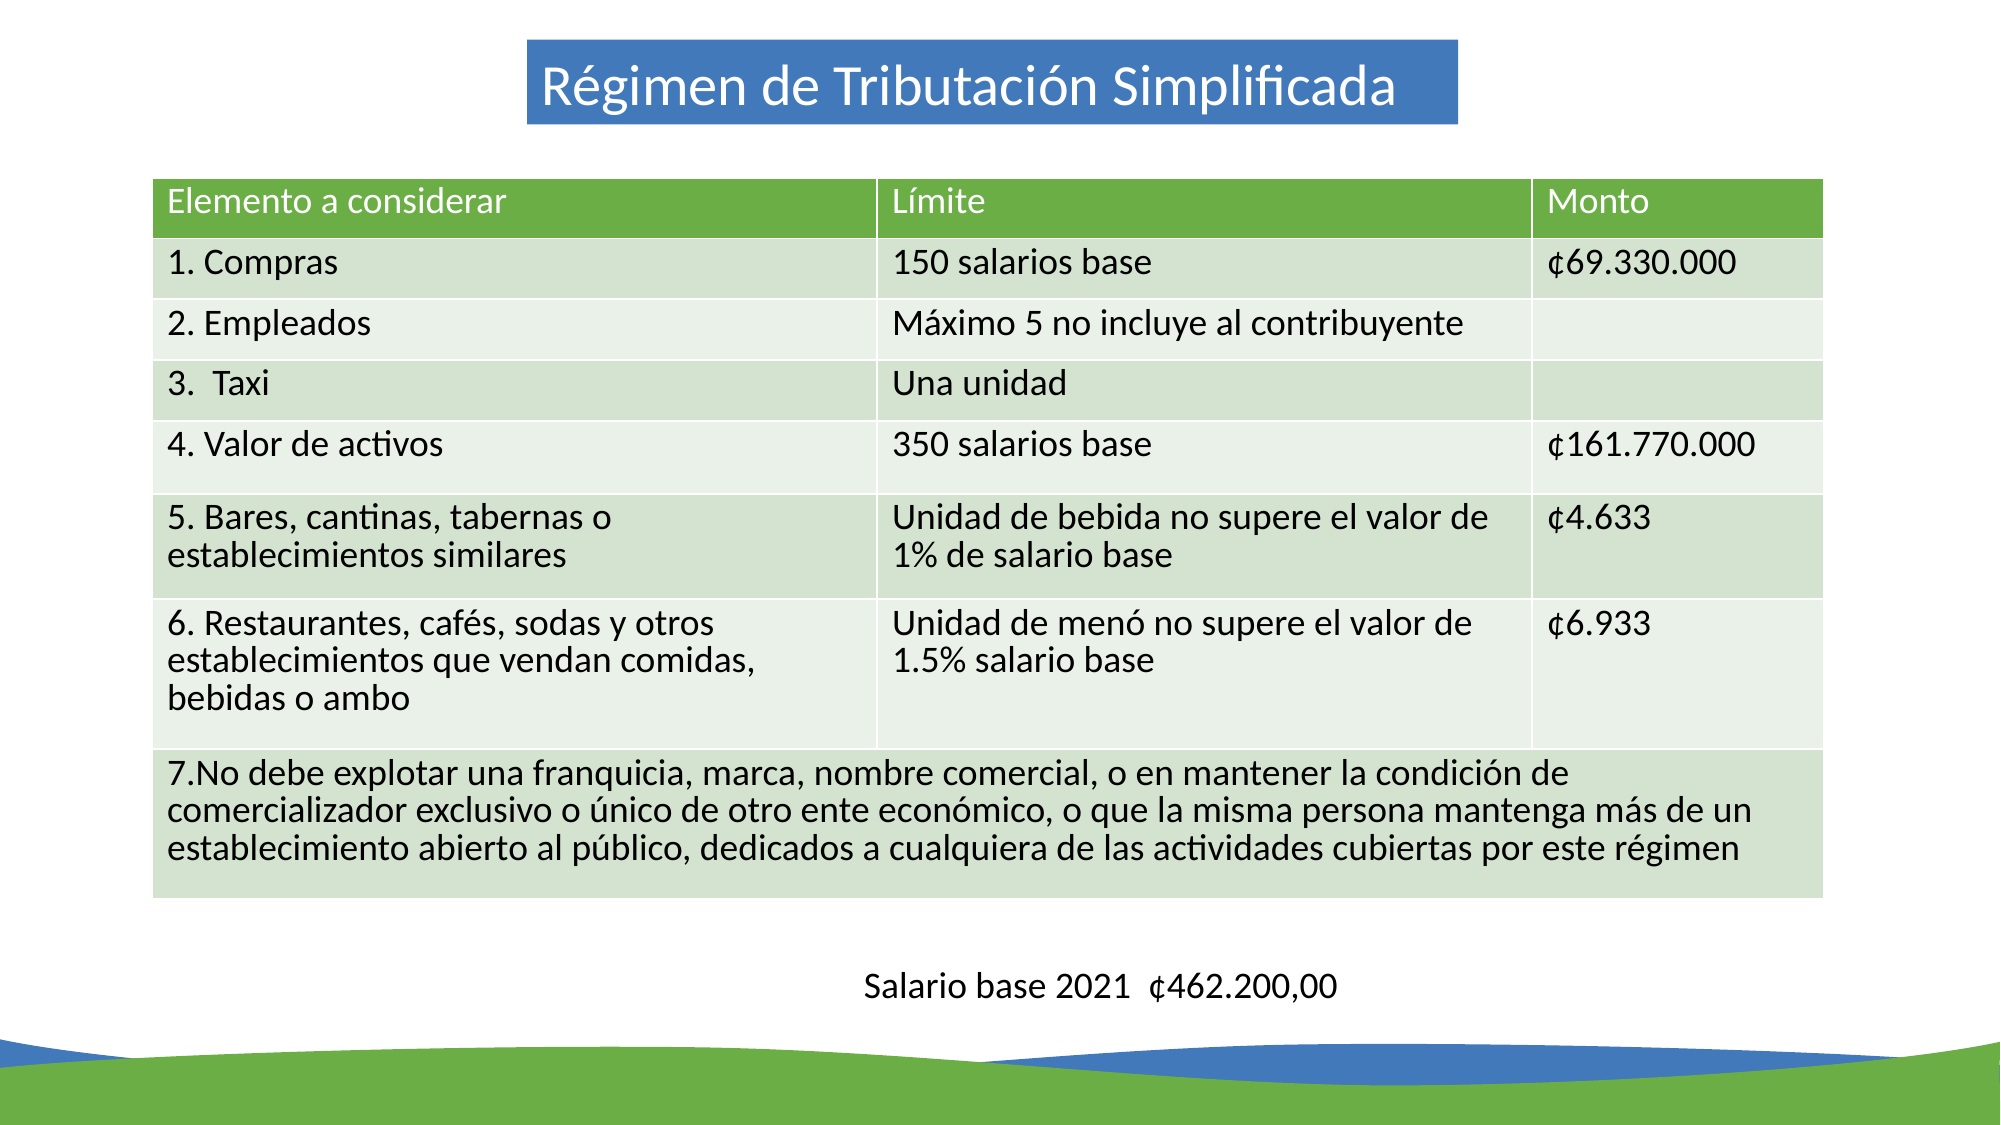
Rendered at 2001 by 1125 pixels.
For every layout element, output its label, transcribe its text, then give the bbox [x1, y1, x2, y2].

table_cell 6. Restaurantes, cafés, sodas y otros establecimientos que vendan comidas, bebidas o ambo [153, 600, 876, 748]
table_cell 5. Bares, cantinas, tabernas o establecimientos similares [153, 495, 876, 598]
table_cell Una unidad [878, 361, 1531, 420]
table_cell ¢6.933 [1533, 600, 1823, 748]
table_cell 350 salarios base [878, 422, 1531, 493]
table_cell Máximo 5 no incluye al contribuyente [878, 300, 1531, 359]
table_cell 150 salarios base [878, 239, 1531, 298]
table_cell Unidad de bebida no supere el valor de 1% de salario base [878, 495, 1531, 598]
table_cell 1. Compras [153, 239, 876, 298]
table_cell ¢161.770.000 [1533, 422, 1823, 493]
table_cell ¢4.633 [1533, 495, 1823, 598]
table_cell Unidad de menó no supere el valor de 1.5% salario base [878, 600, 1531, 748]
table_header Monto [1533, 179, 1823, 238]
text_box Salario base 2021 ¢462.200,00 [849, 953, 1483, 1014]
table_cell [1533, 361, 1823, 420]
table_cell 2. Empleados [153, 300, 876, 359]
table_cell 4. Valor de activos [153, 422, 876, 493]
table_cell ¢69.330.000 [1533, 239, 1823, 298]
table_cell 7.No debe explotar una franquicia, marca, nombre comercial, o en mantener la condición de comercializador exclusivo o único de otro ente económico, o que la misma persona mantenga más de un establecimiento abierto al público, dedicados a cualquiera de las actividades cubiertas por este régimen [153, 750, 1823, 898]
table_header Elemento a considerar [153, 179, 876, 238]
table_cell [1533, 300, 1823, 359]
text_box Régimen de Tributación Simplificada [527, 39, 1459, 125]
table_header Límite [878, 179, 1531, 238]
table_cell 3. Taxi [153, 361, 876, 420]
